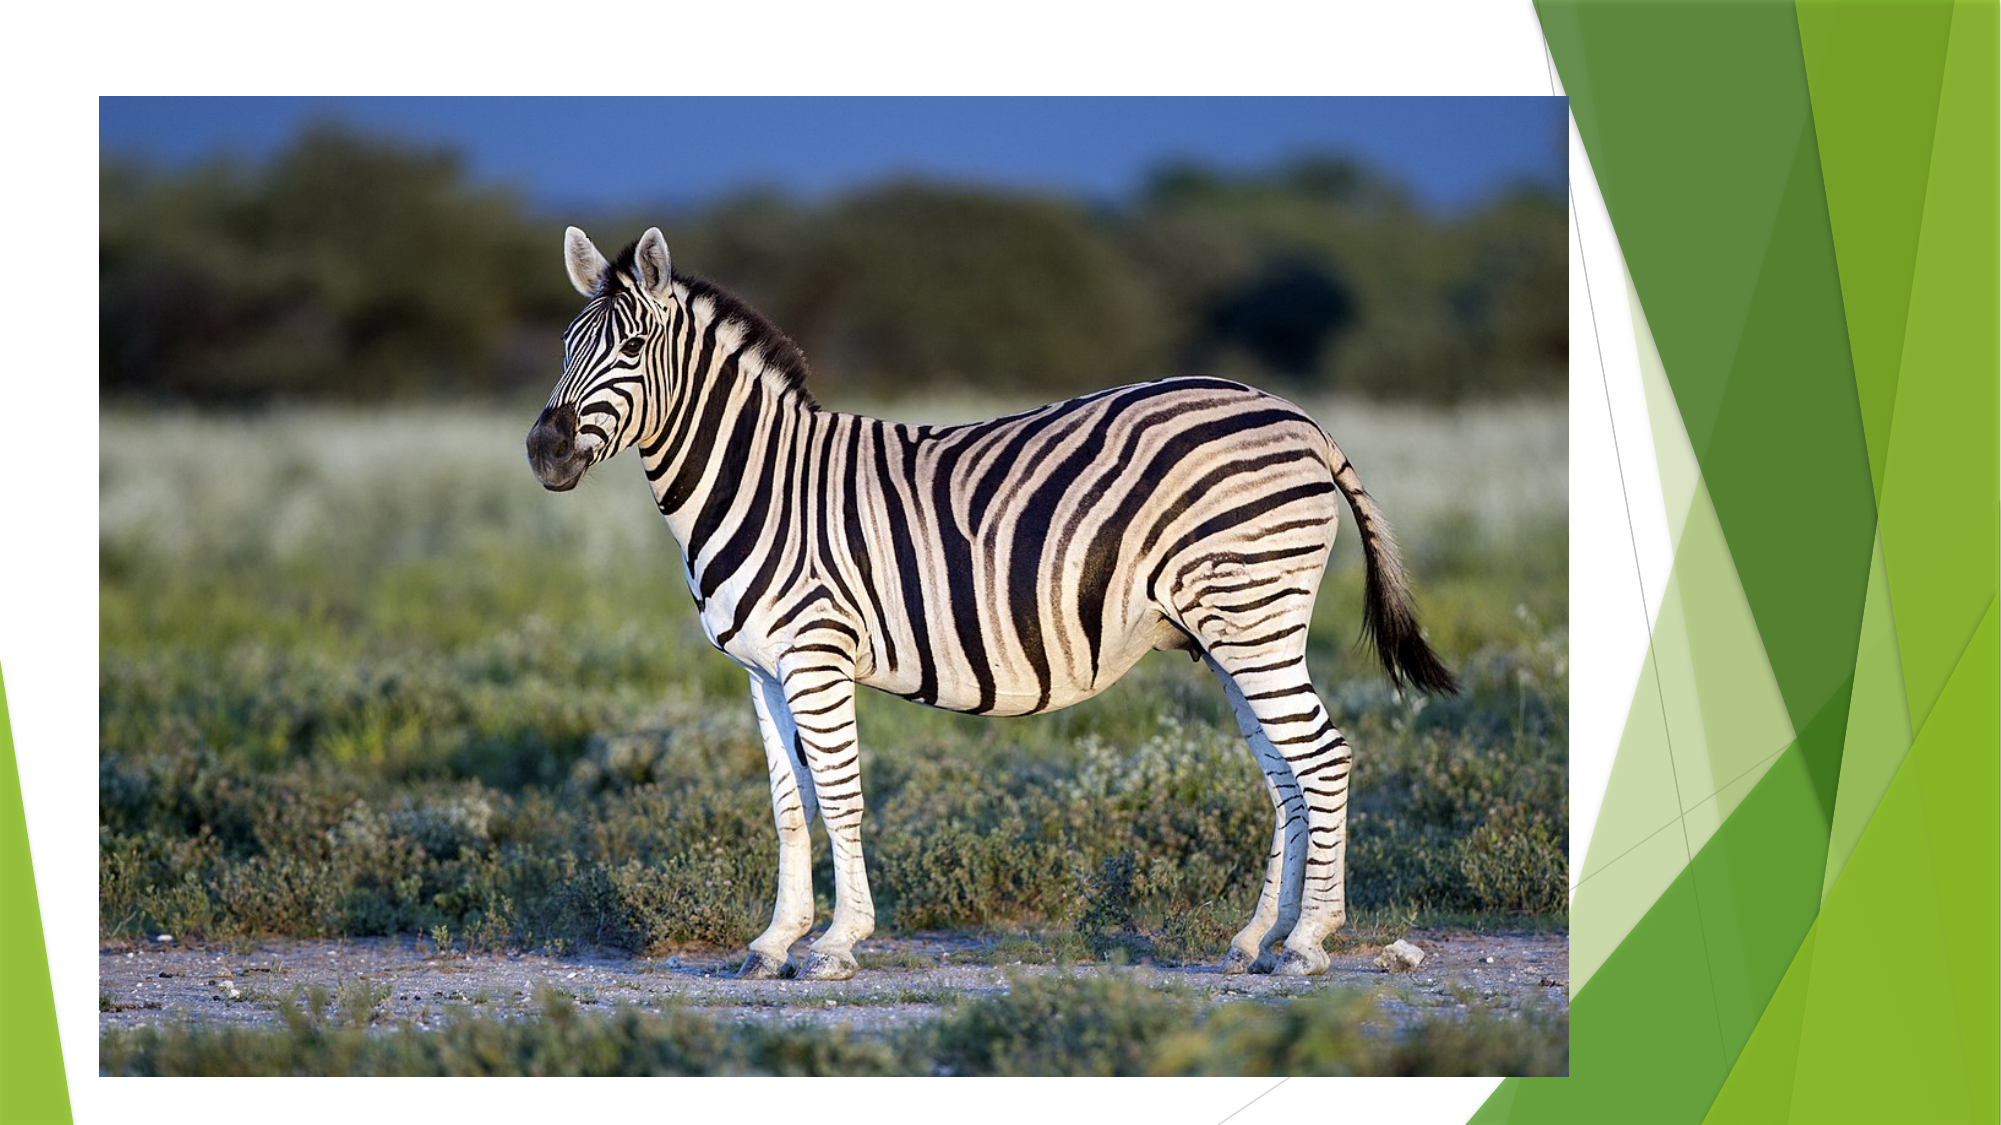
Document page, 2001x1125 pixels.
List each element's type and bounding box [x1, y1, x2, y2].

list [98, 96, 1570, 1078]
